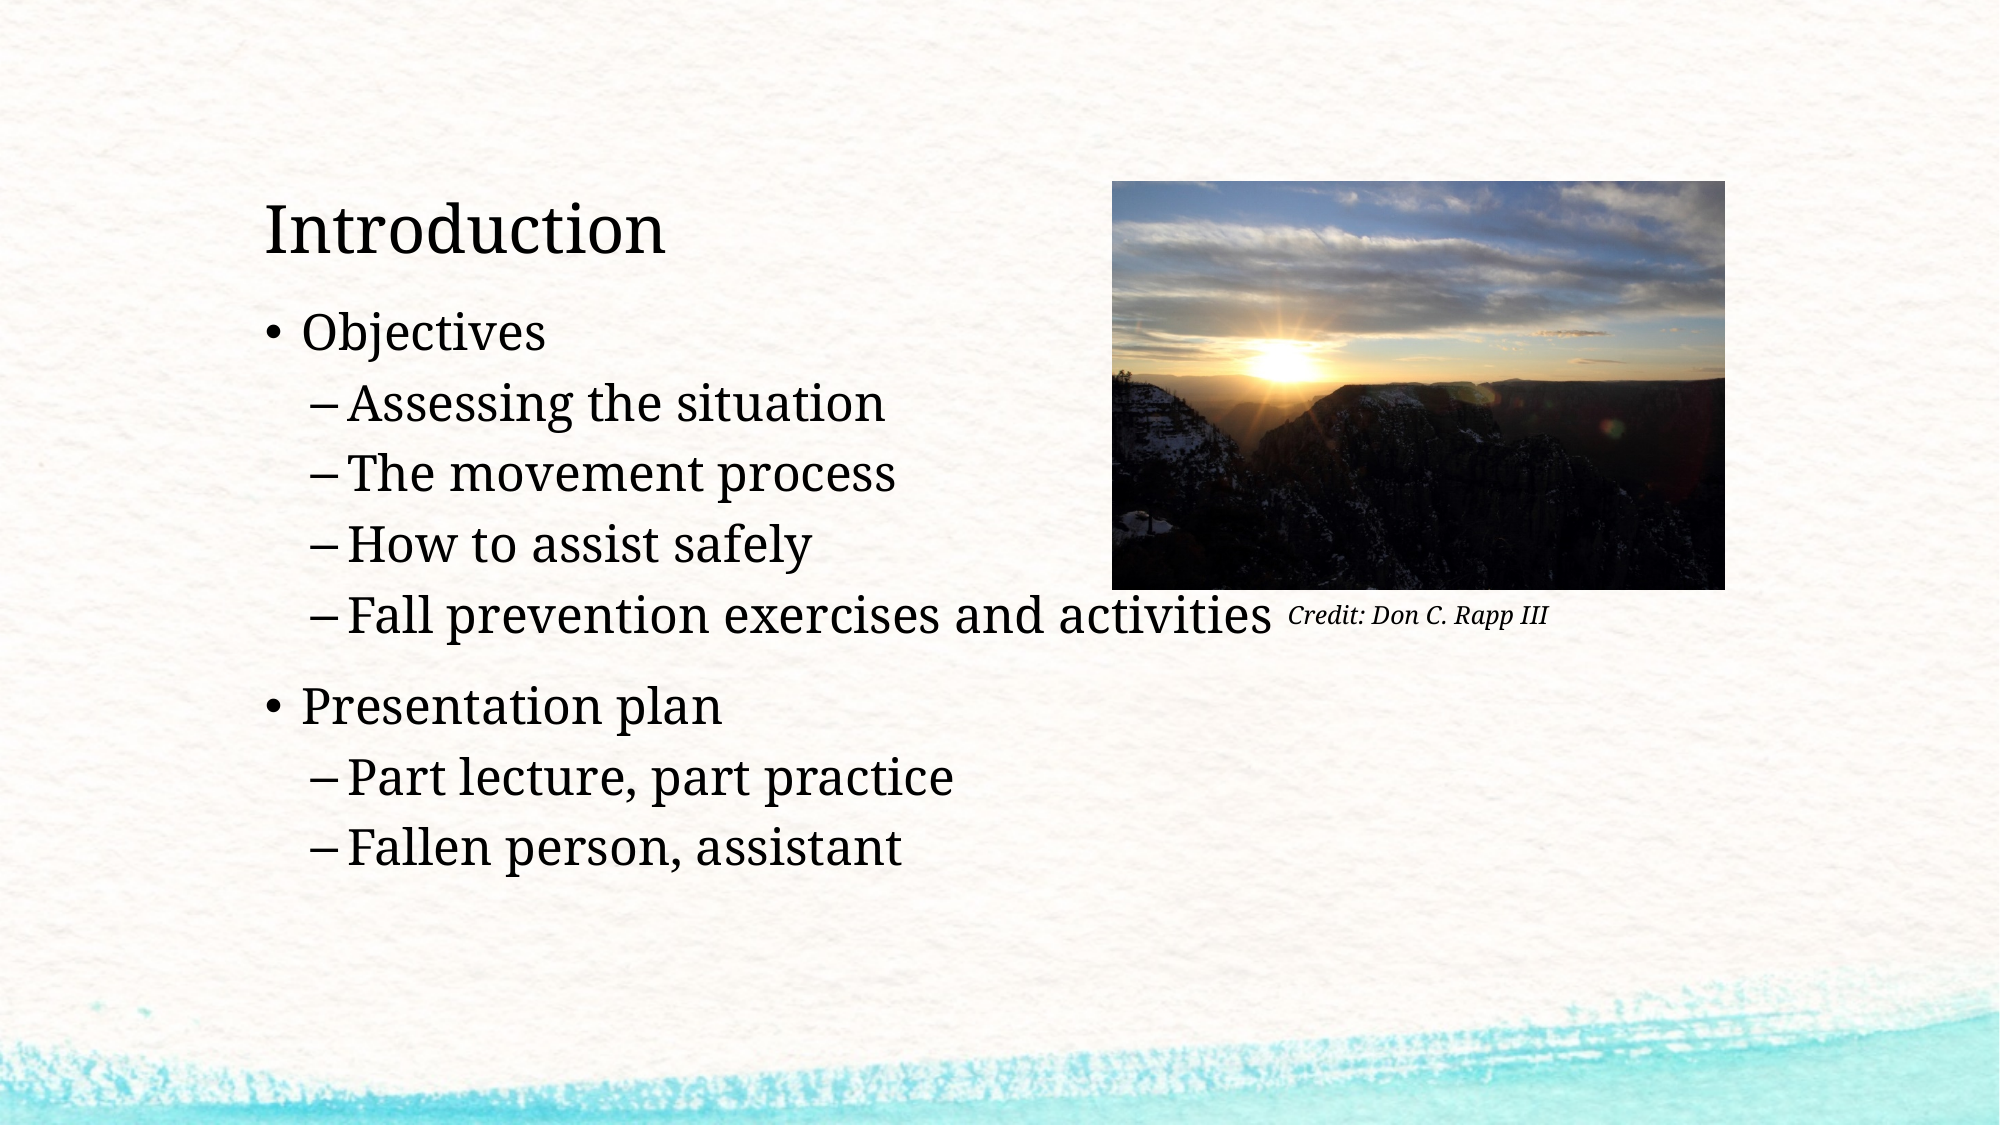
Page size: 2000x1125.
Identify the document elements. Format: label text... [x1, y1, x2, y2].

list Objectives Assessing the situation The movement process How to assist safely Fall prevention exercises and activities Presentation plan Part lecture, part practice Fallen person, assistant [249, 299, 1825, 988]
picture [0, 0, 2000, 1125]
title Introduction [249, 87, 1825, 275]
text_box Credit: Don C. Rapp III [987, 591, 1850, 637]
